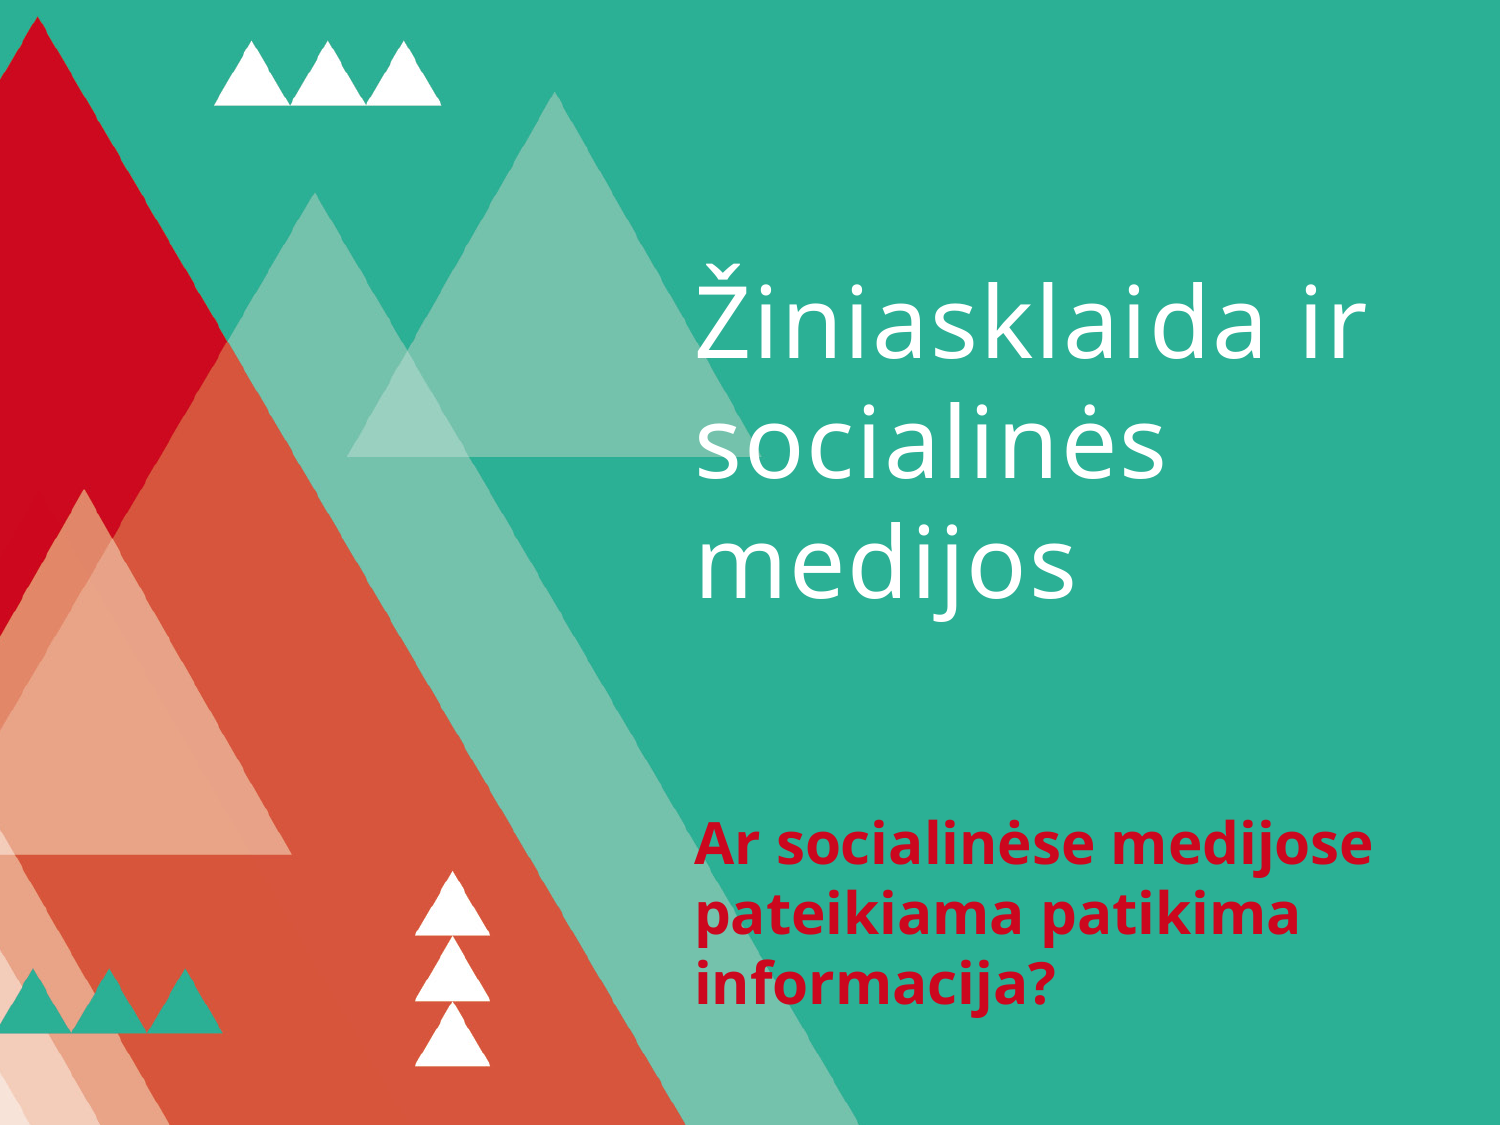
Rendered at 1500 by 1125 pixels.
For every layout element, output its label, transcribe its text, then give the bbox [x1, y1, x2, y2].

subtitle Ar socialinėse medijose pateikiama patikima informacija? [679, 798, 1471, 1087]
picture [0, 0, 1500, 1125]
title Žiniasklaida ir socialinės medijos [679, 149, 1471, 728]
